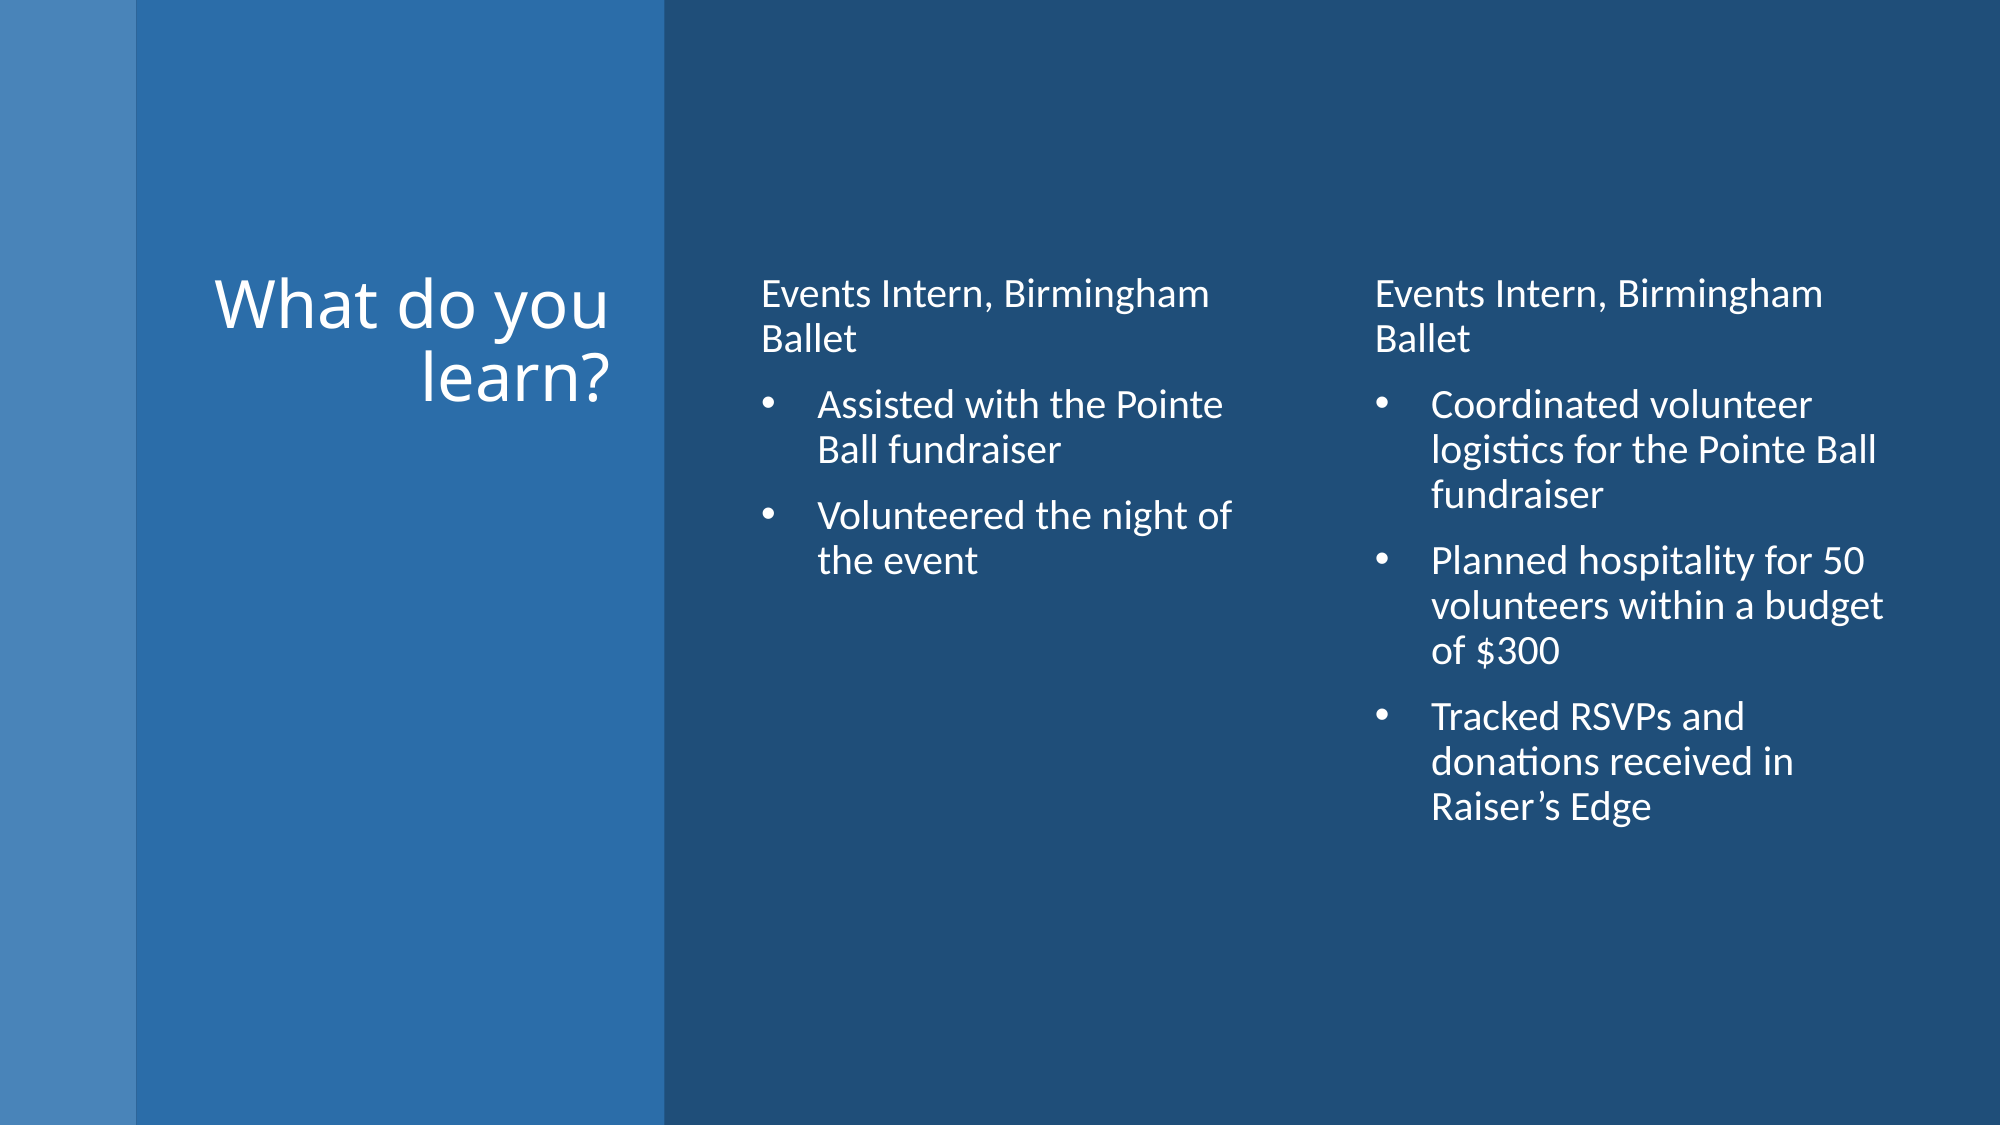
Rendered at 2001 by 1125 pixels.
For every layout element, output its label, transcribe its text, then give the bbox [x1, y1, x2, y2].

title What do you learn? [162, 263, 626, 1003]
list Events Intern, Birmingham Ballet Assisted with the Pointe Ball fundraiser Volunteered the night of the event [745, 263, 1308, 1003]
list Events Intern, Birmingham Ballet Coordinated volunteer logistics for the Pointe Ball fundraiser Planned hospitality for 50 volunteers within a budget of $300 Tracked RSVPs and donations received in Raiser’s Edge [1359, 263, 1922, 1003]
text_box [136, 0, 666, 1125]
text_box [0, 0, 136, 1125]
